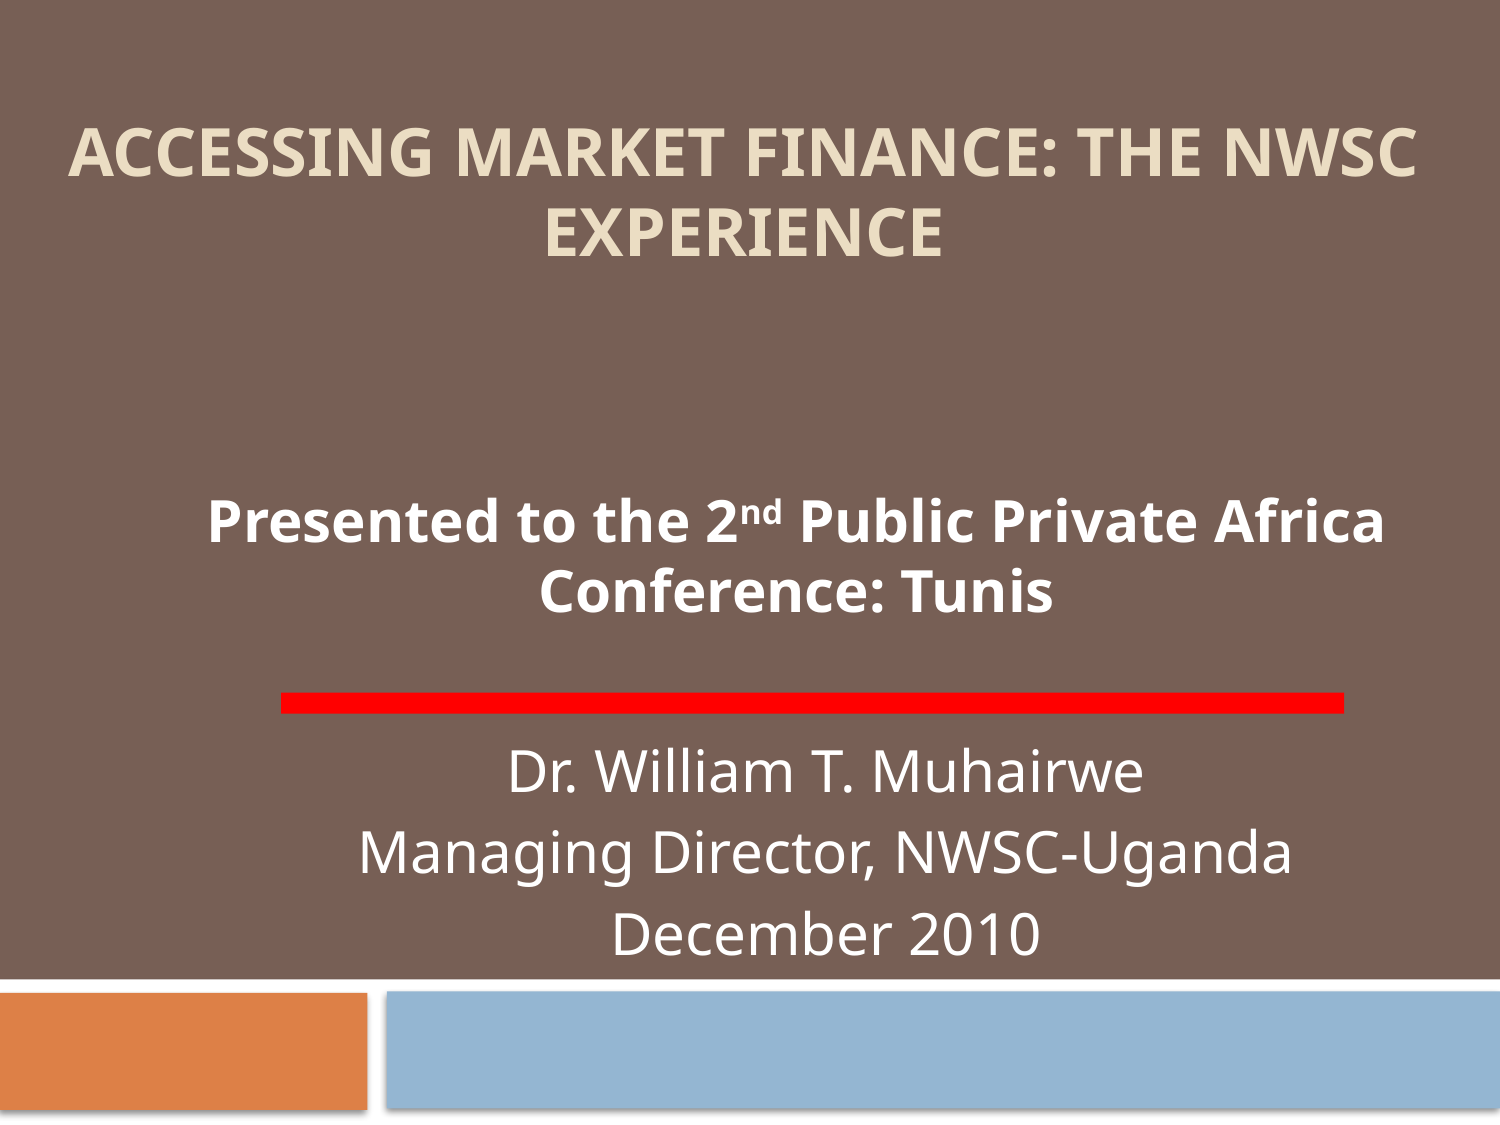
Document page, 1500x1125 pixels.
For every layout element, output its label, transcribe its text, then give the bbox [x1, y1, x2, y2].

text_box Dr. William T. Muhairwe Managing Director, NWSC-Uganda December 2010 [246, 726, 1407, 996]
subtitle Presented to the 2nd Public Private Africa Conference: Tunis [152, 421, 1442, 687]
title ACCESSING MARKET FINANCE: The NWSC Experience [46, 93, 1442, 278]
